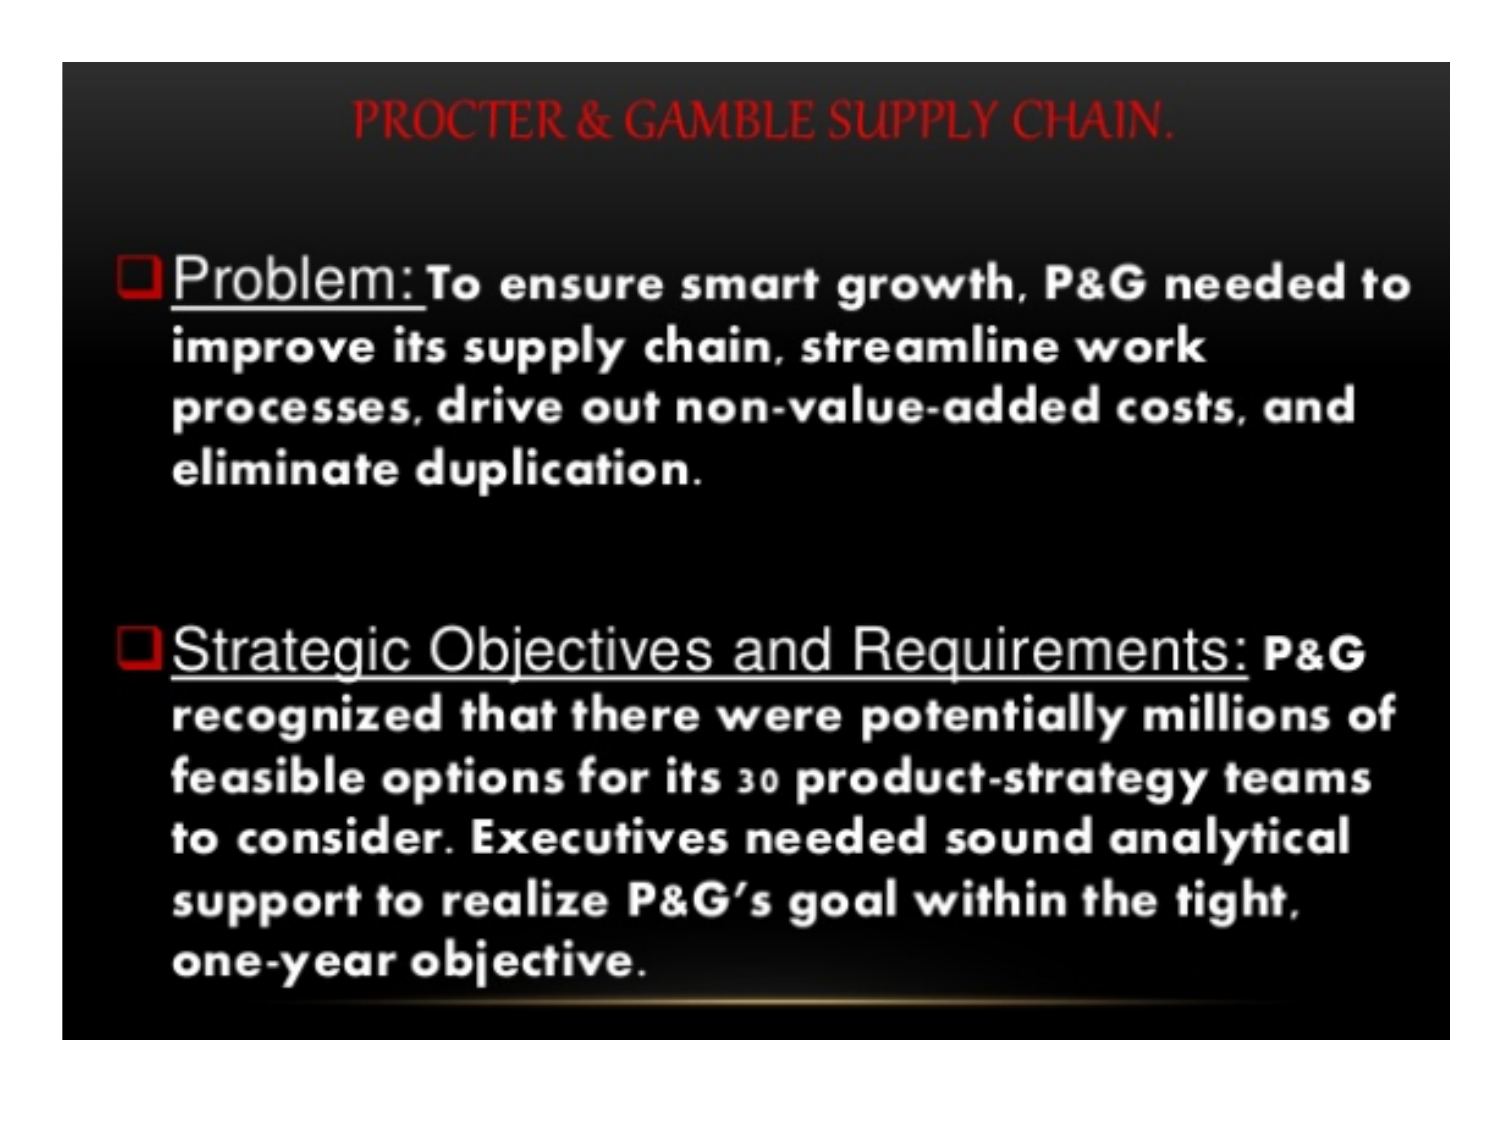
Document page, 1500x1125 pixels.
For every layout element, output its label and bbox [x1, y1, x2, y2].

picture [62, 62, 1451, 1040]
